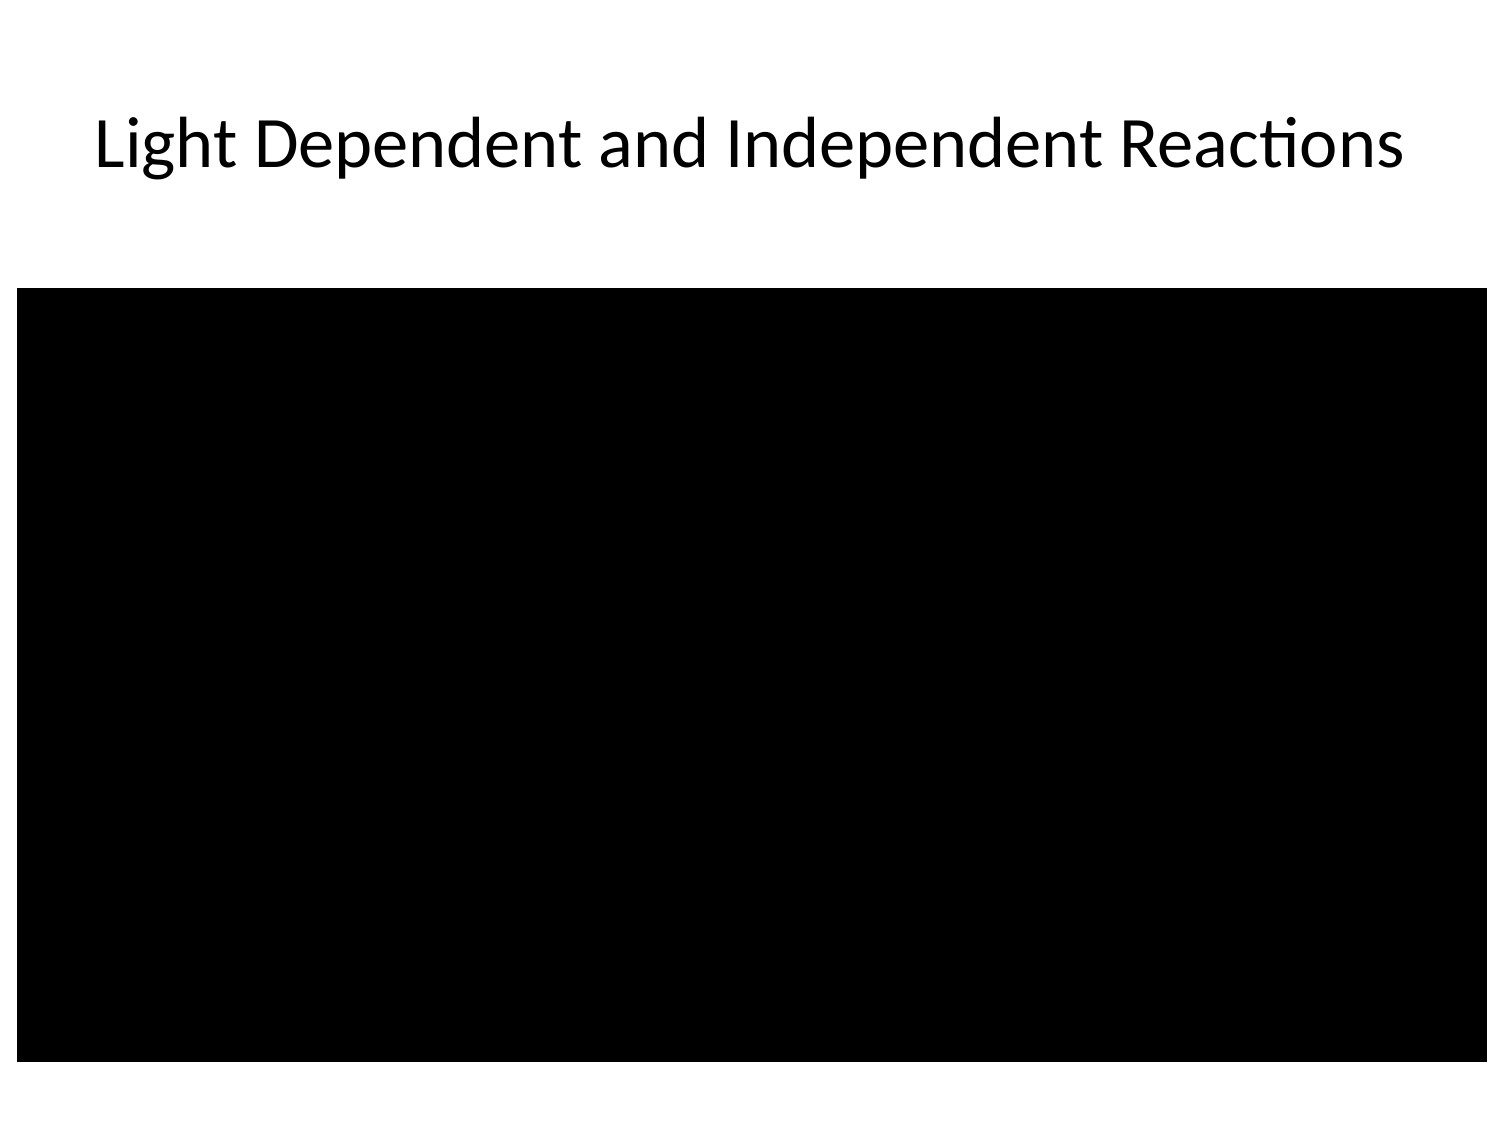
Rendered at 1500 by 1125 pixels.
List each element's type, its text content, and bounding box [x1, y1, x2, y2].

title Light Dependent and Independent Reactions [75, 45, 1425, 233]
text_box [16, 287, 1488, 1063]
